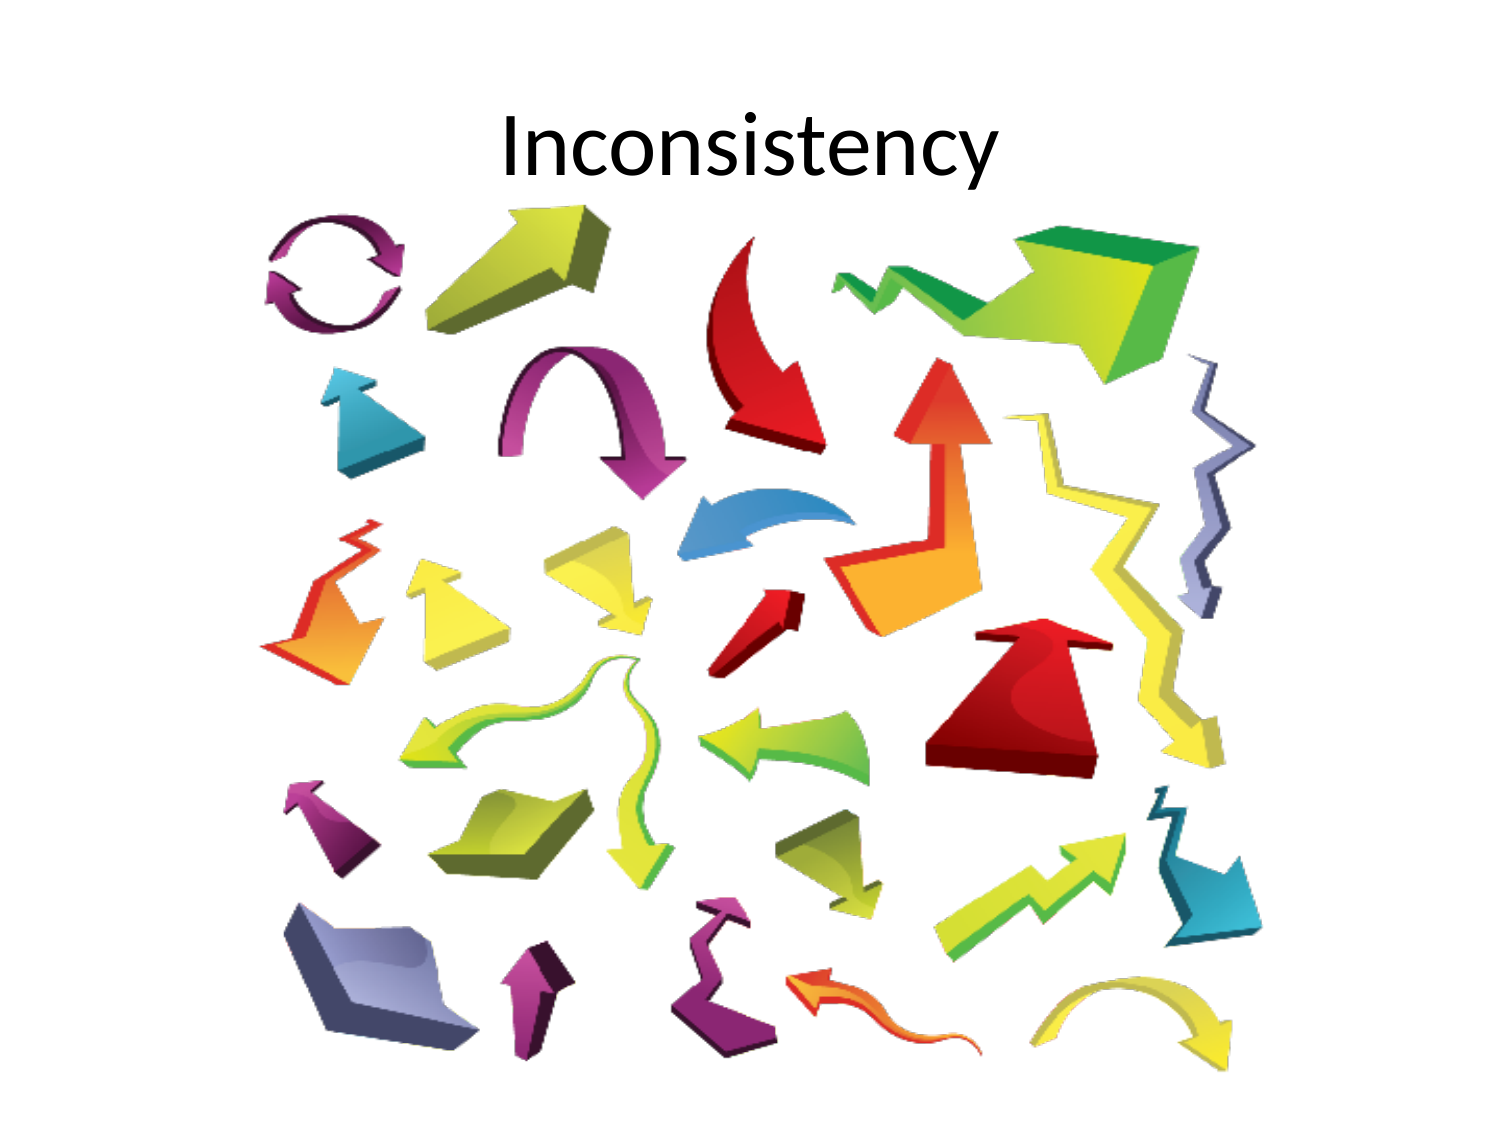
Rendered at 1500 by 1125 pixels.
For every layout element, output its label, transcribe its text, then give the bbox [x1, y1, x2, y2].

picture [234, 187, 1266, 1079]
title Inconsistency [75, 45, 1425, 233]
